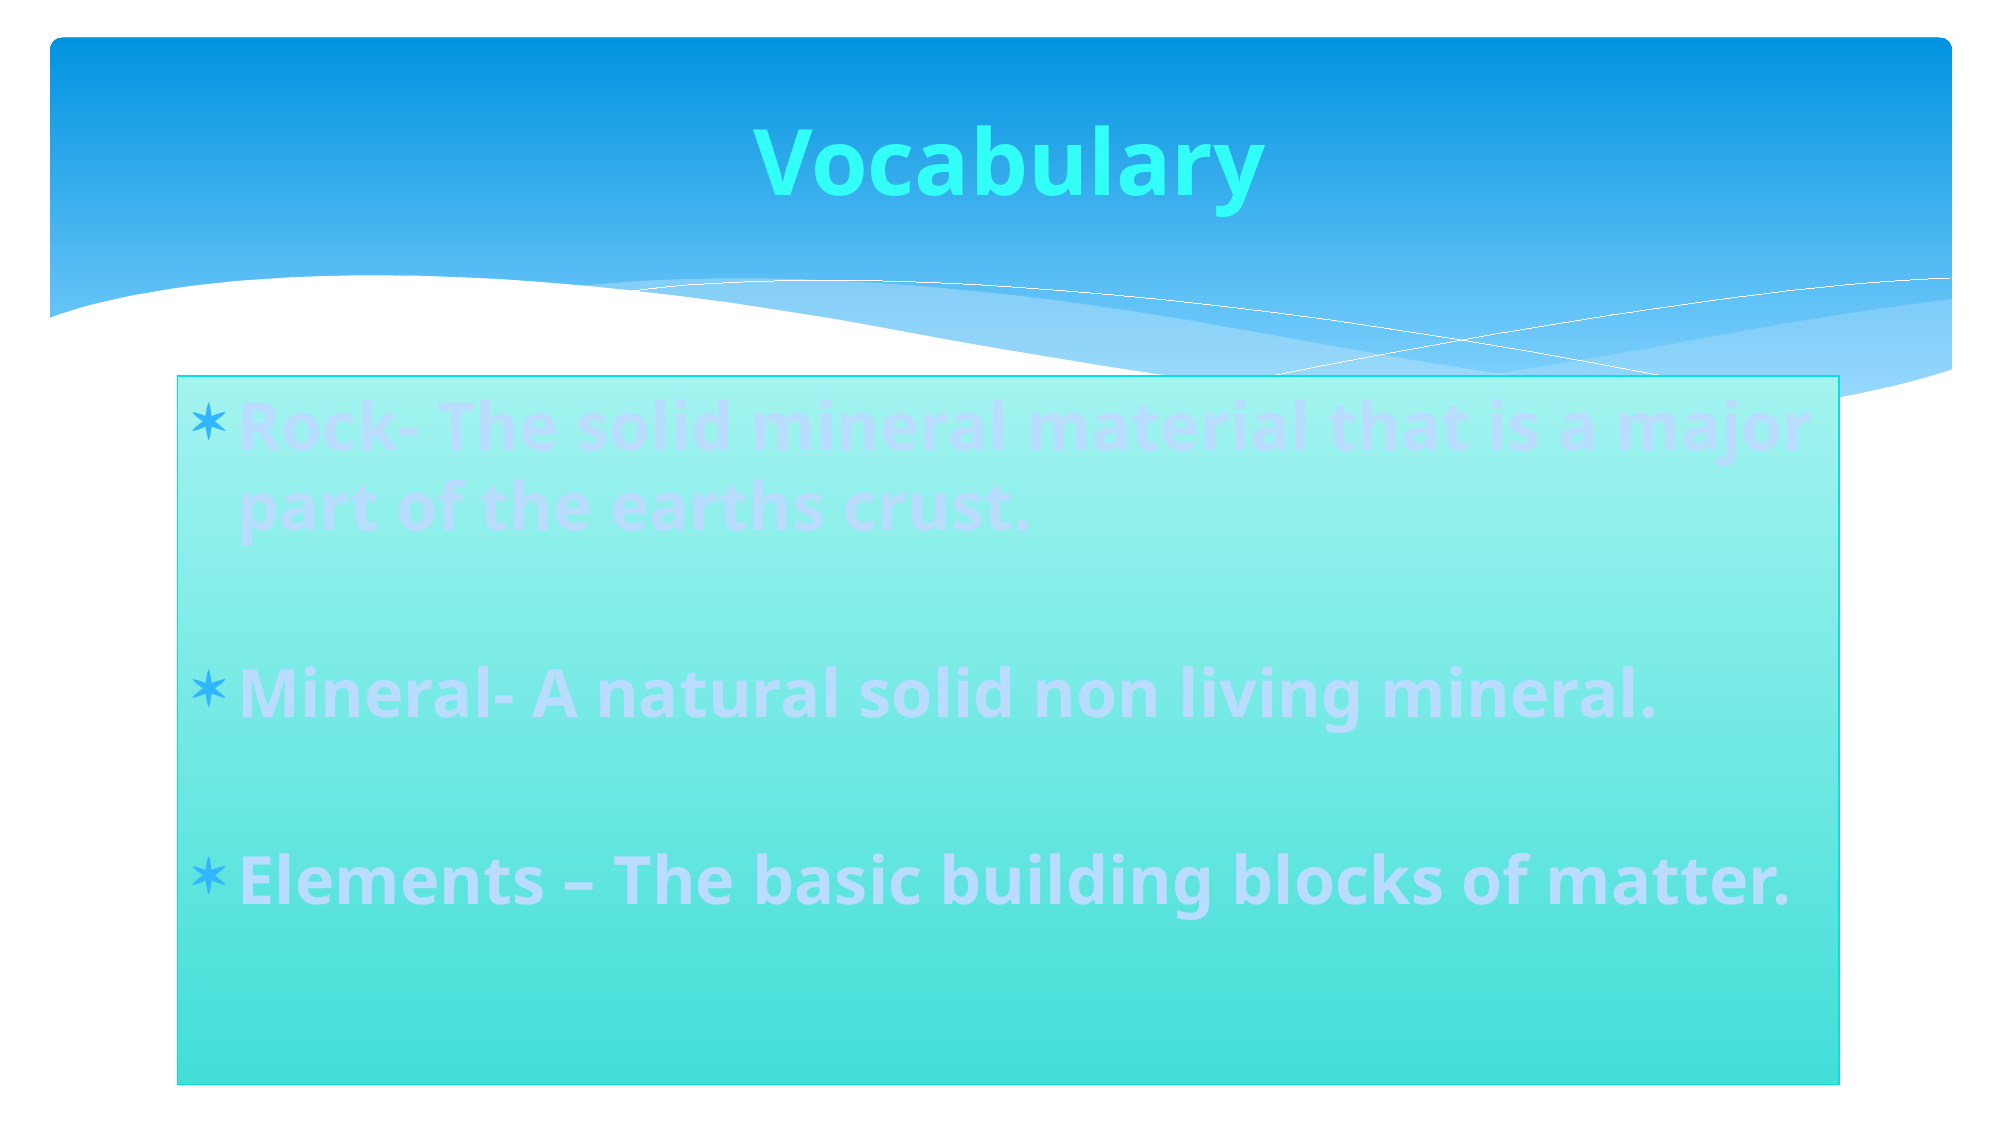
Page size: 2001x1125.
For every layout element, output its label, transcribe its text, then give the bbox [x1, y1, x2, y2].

list Rock- The solid mineral material that is a major part of the earths crust. Mineral- A natural solid non living mineral. Elements – The basic building blocks of matter. [177, 375, 1840, 1085]
title Vocabulary [109, 55, 1910, 261]
